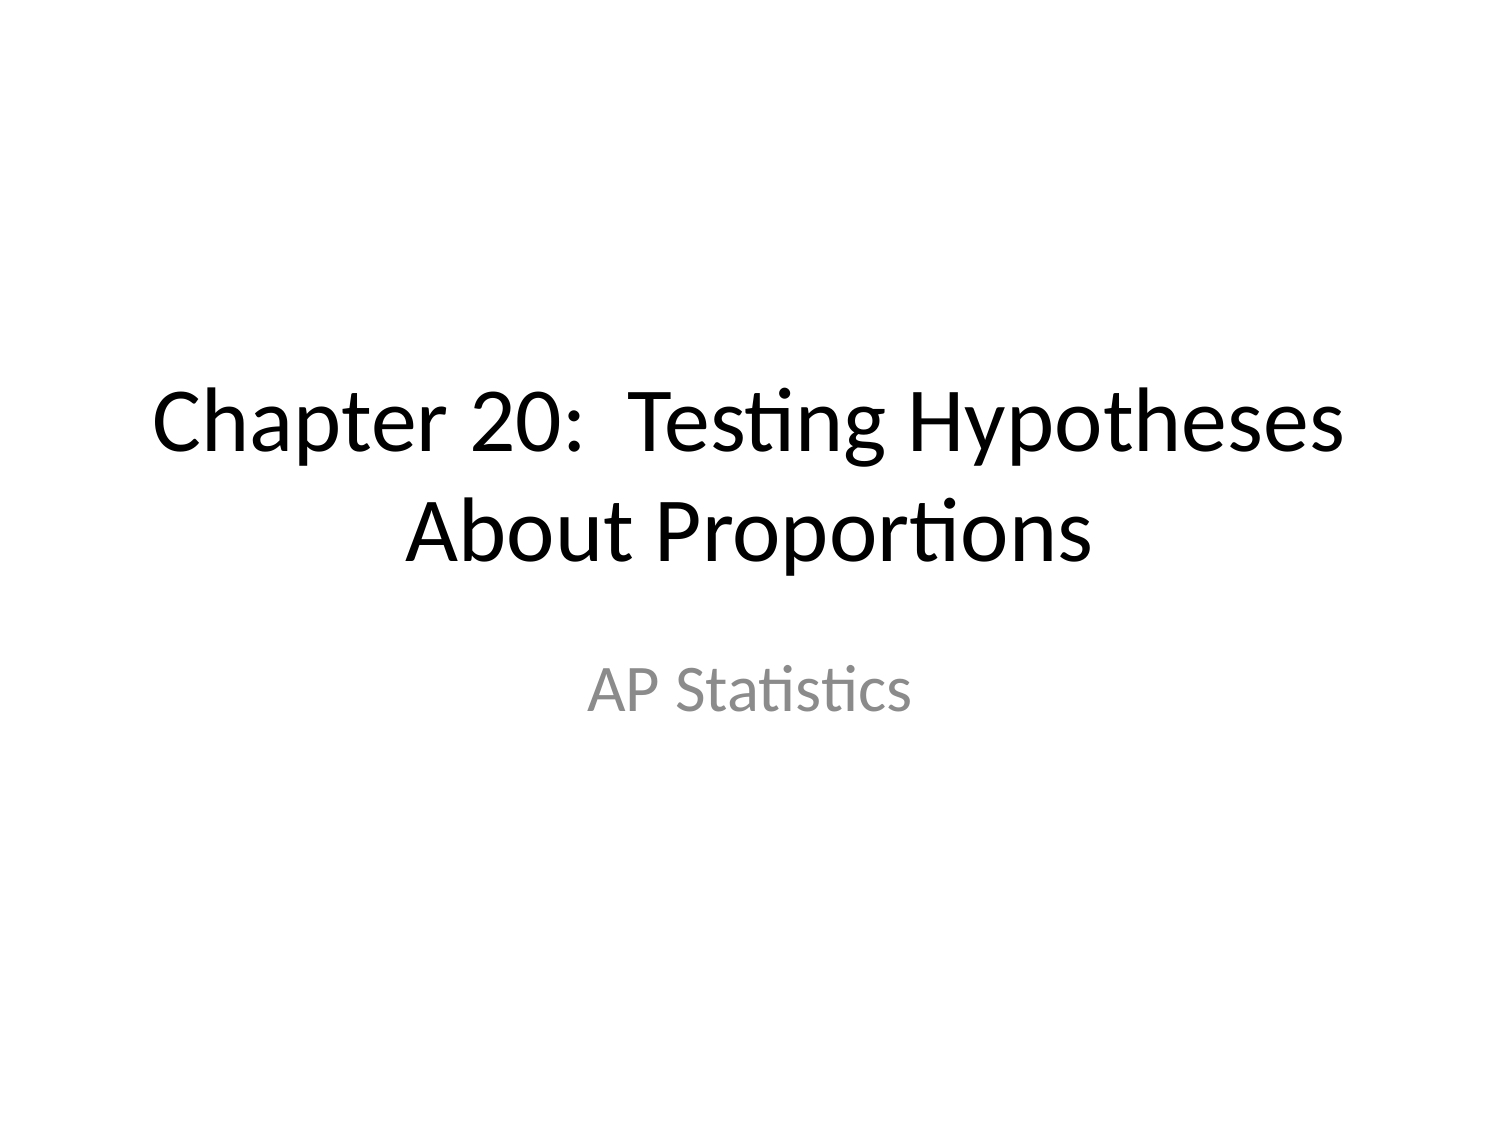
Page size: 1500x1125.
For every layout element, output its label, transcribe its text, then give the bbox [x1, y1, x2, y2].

subtitle AP Statistics [225, 637, 1275, 925]
title Chapter 20: Testing Hypotheses About Proportions [112, 349, 1388, 591]
